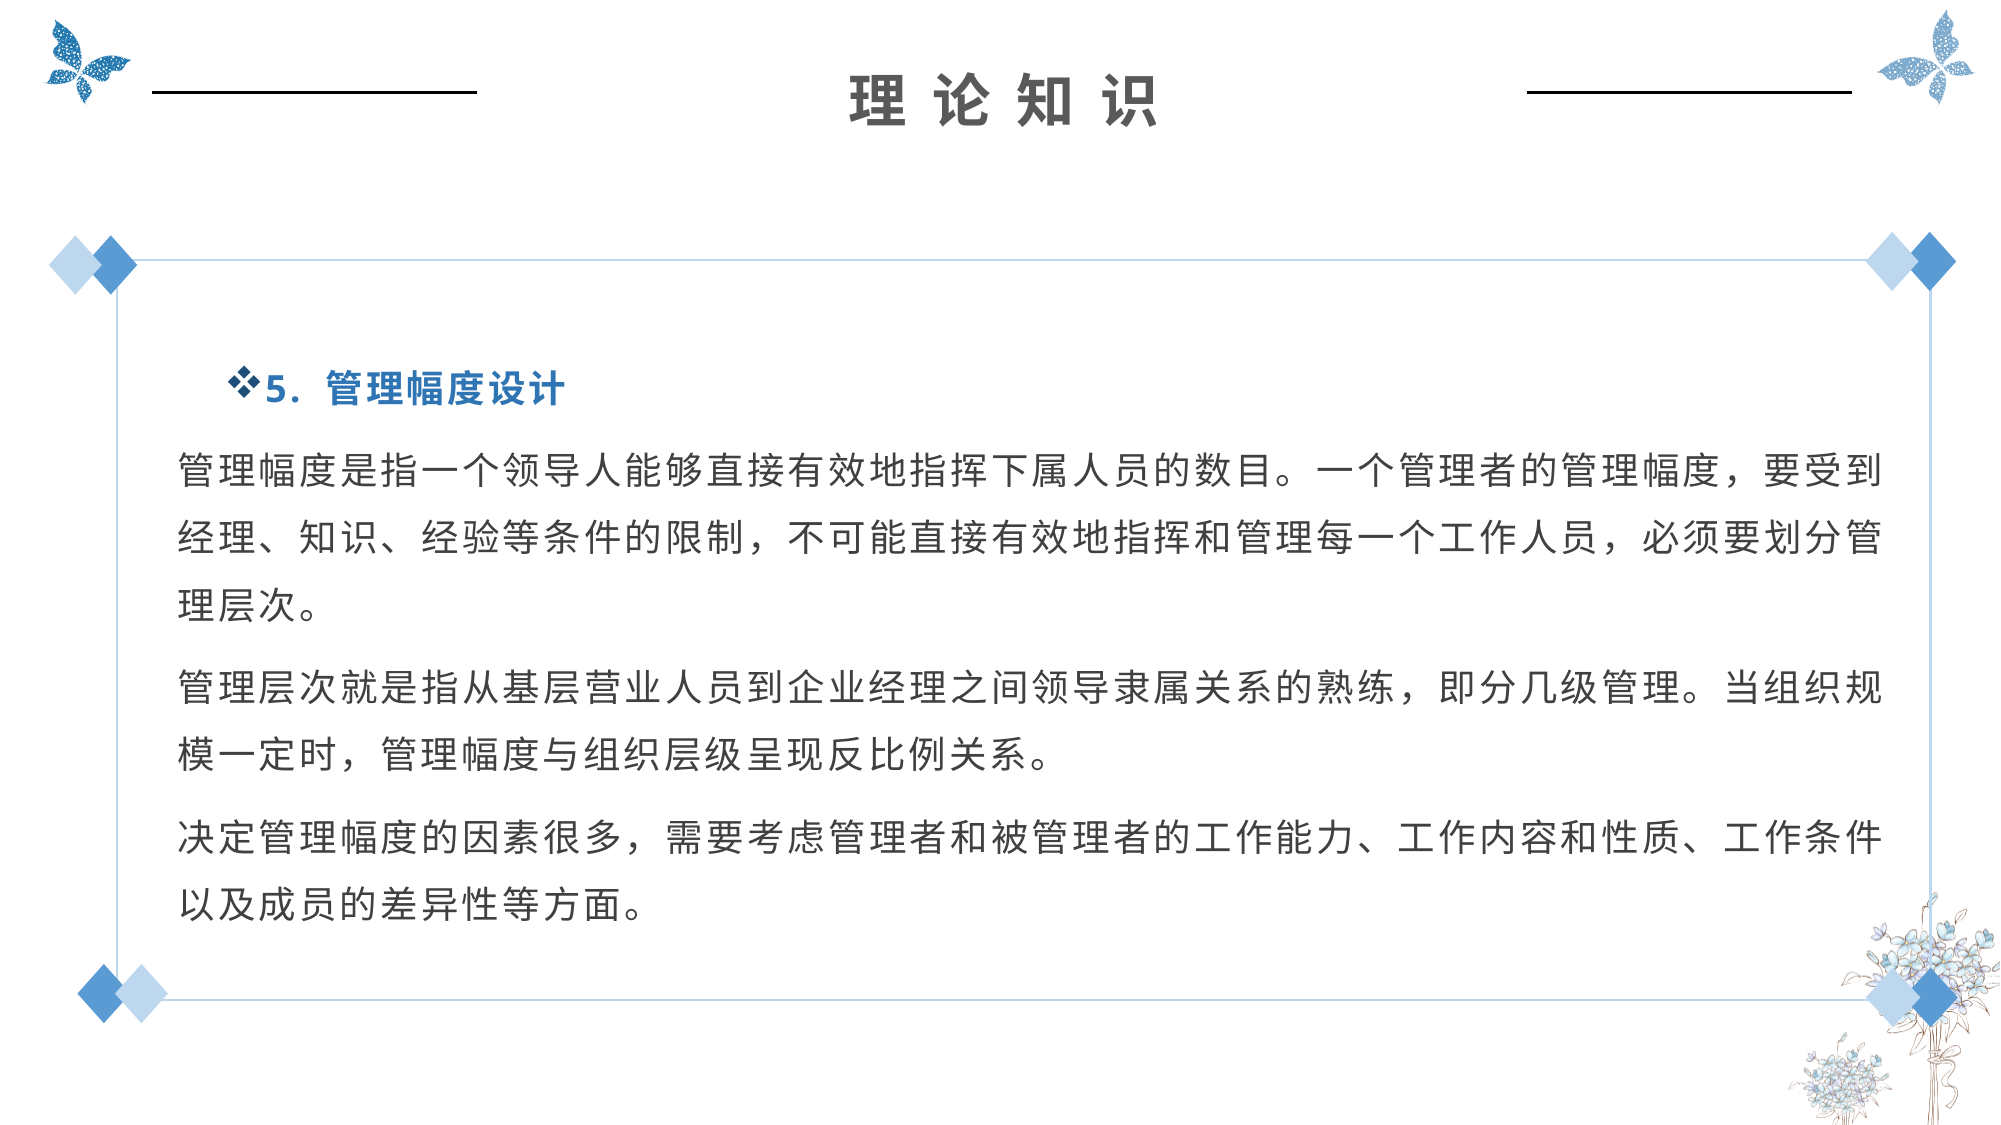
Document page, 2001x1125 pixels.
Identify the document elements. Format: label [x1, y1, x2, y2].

text_box [151, 55, 1852, 142]
picture [1788, 892, 2000, 1125]
text_box [48, 231, 1959, 1028]
